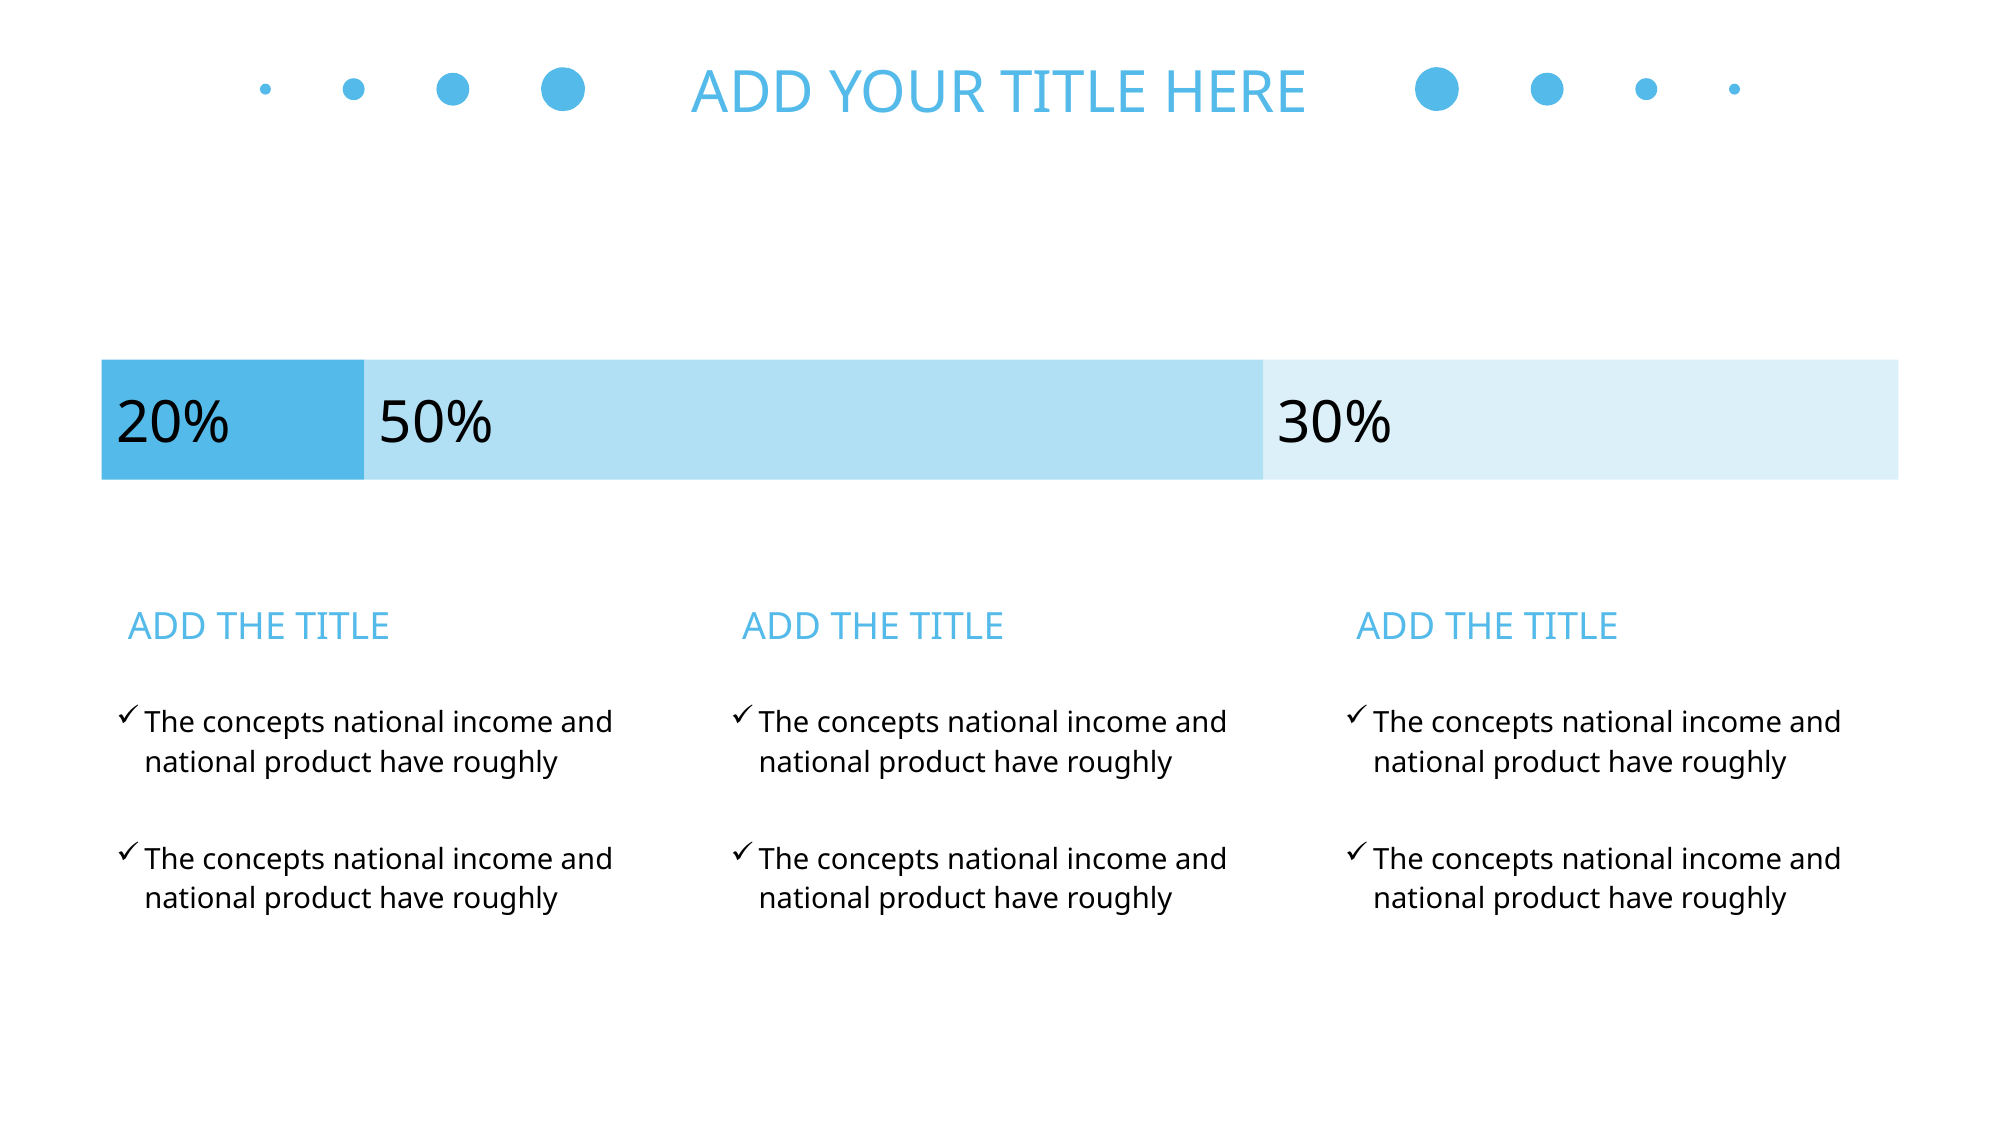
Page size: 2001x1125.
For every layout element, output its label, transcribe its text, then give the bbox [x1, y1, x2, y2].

text_box The concepts national income and national product have roughly [1330, 691, 1899, 786]
text_box [540, 66, 586, 113]
text_box ADD THE TITLE [113, 594, 406, 655]
text_box [1727, 82, 1742, 96]
text_box The concepts national income and national product have roughly [715, 827, 1285, 923]
text_box 20% [100, 359, 363, 481]
text_box The concepts national income and national product have roughly [101, 691, 670, 786]
text_box ADD THE TITLE [727, 594, 1020, 655]
text_box ADD THE TITLE [1341, 594, 1634, 655]
text_box [1634, 77, 1659, 102]
text_box [435, 71, 471, 107]
text_box 50% [363, 359, 1262, 481]
text_box ADD YOUR TITLE HERE [677, 46, 1323, 132]
text_box The concepts national income and national product have roughly [1330, 827, 1899, 923]
text_box [1529, 71, 1565, 107]
text_box [341, 77, 366, 102]
text_box The concepts national income and national product have roughly [715, 691, 1285, 786]
text_box [258, 82, 272, 96]
text_box [1413, 66, 1460, 113]
text_box The concepts national income and national product have roughly [101, 827, 670, 923]
text_box 30% [1262, 359, 1899, 481]
